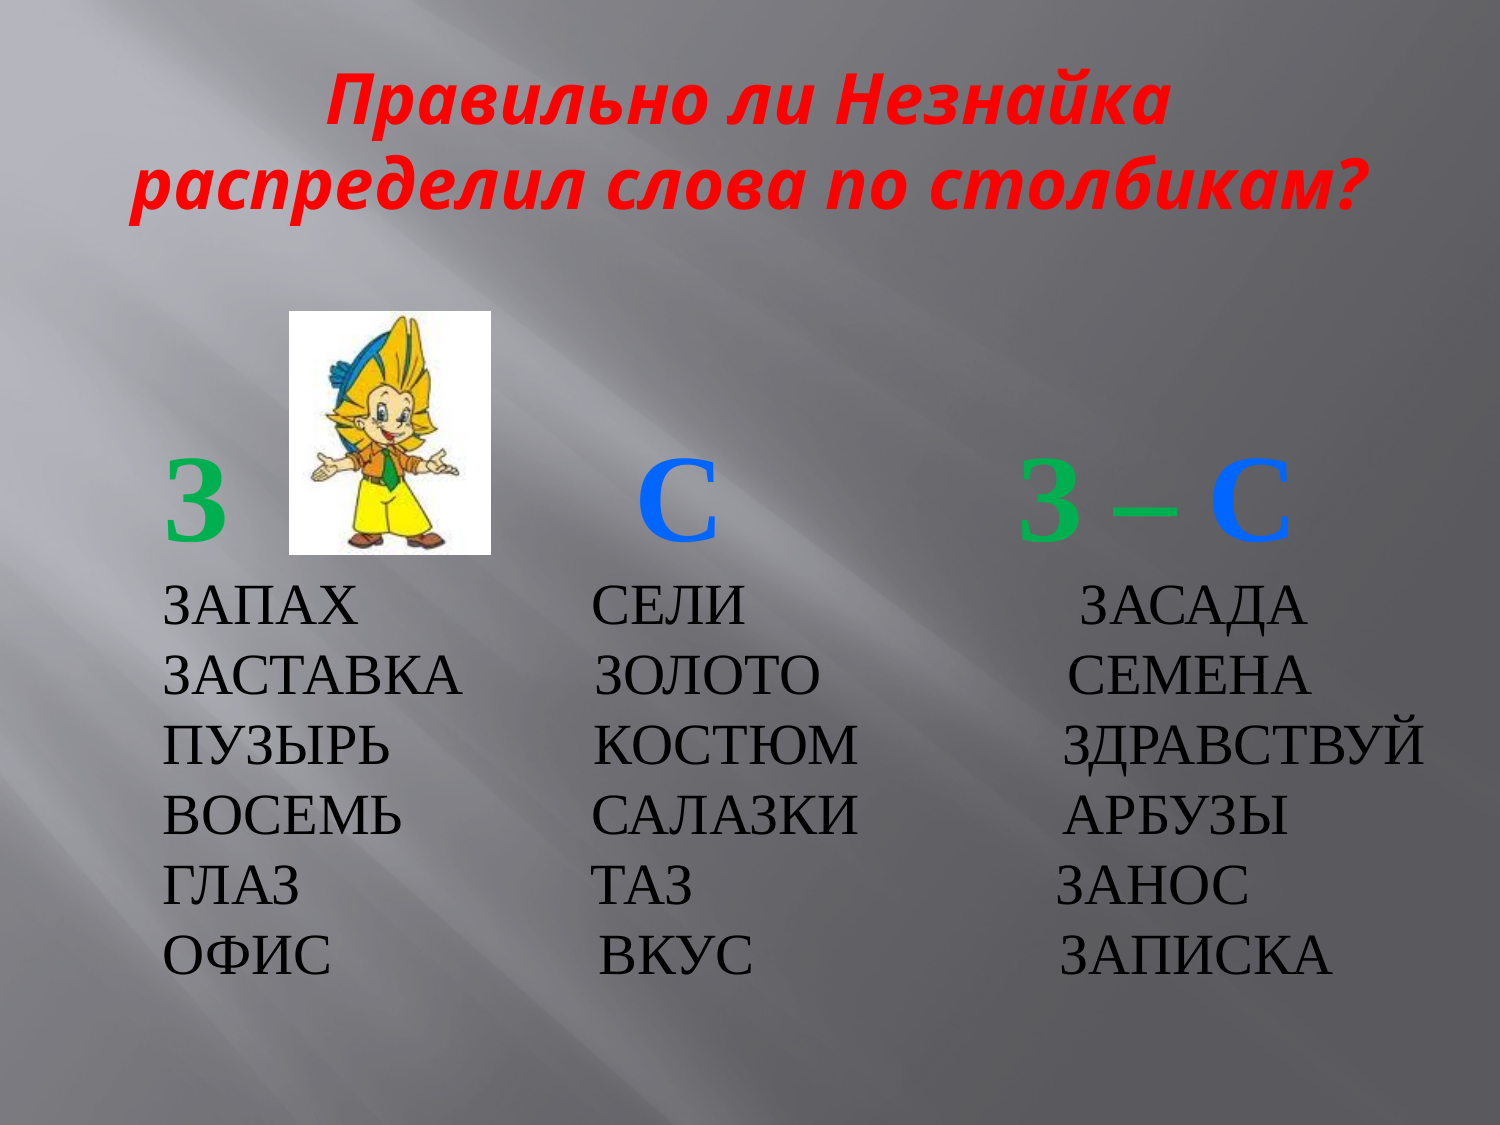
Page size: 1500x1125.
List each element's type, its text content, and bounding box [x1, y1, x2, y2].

title Правильно ли Незнайка распределил слова по столбикам? [75, 45, 1425, 233]
text_box З С З – С ЗАПАХ СЕЛИ ЗАСАДА ЗАСТАВКА ЗОЛОТО СЕМЕНА ПУЗЫРЬ КОСТЮМ ЗДРАВСТВУЙ ВОСЕМЬ САЛАЗКИ АРБУЗЫ ГЛАЗ ТАЗ ЗАНОС ОФИС ВКУС ЗАПИСКА [147, 408, 1459, 1064]
picture [288, 311, 491, 555]
